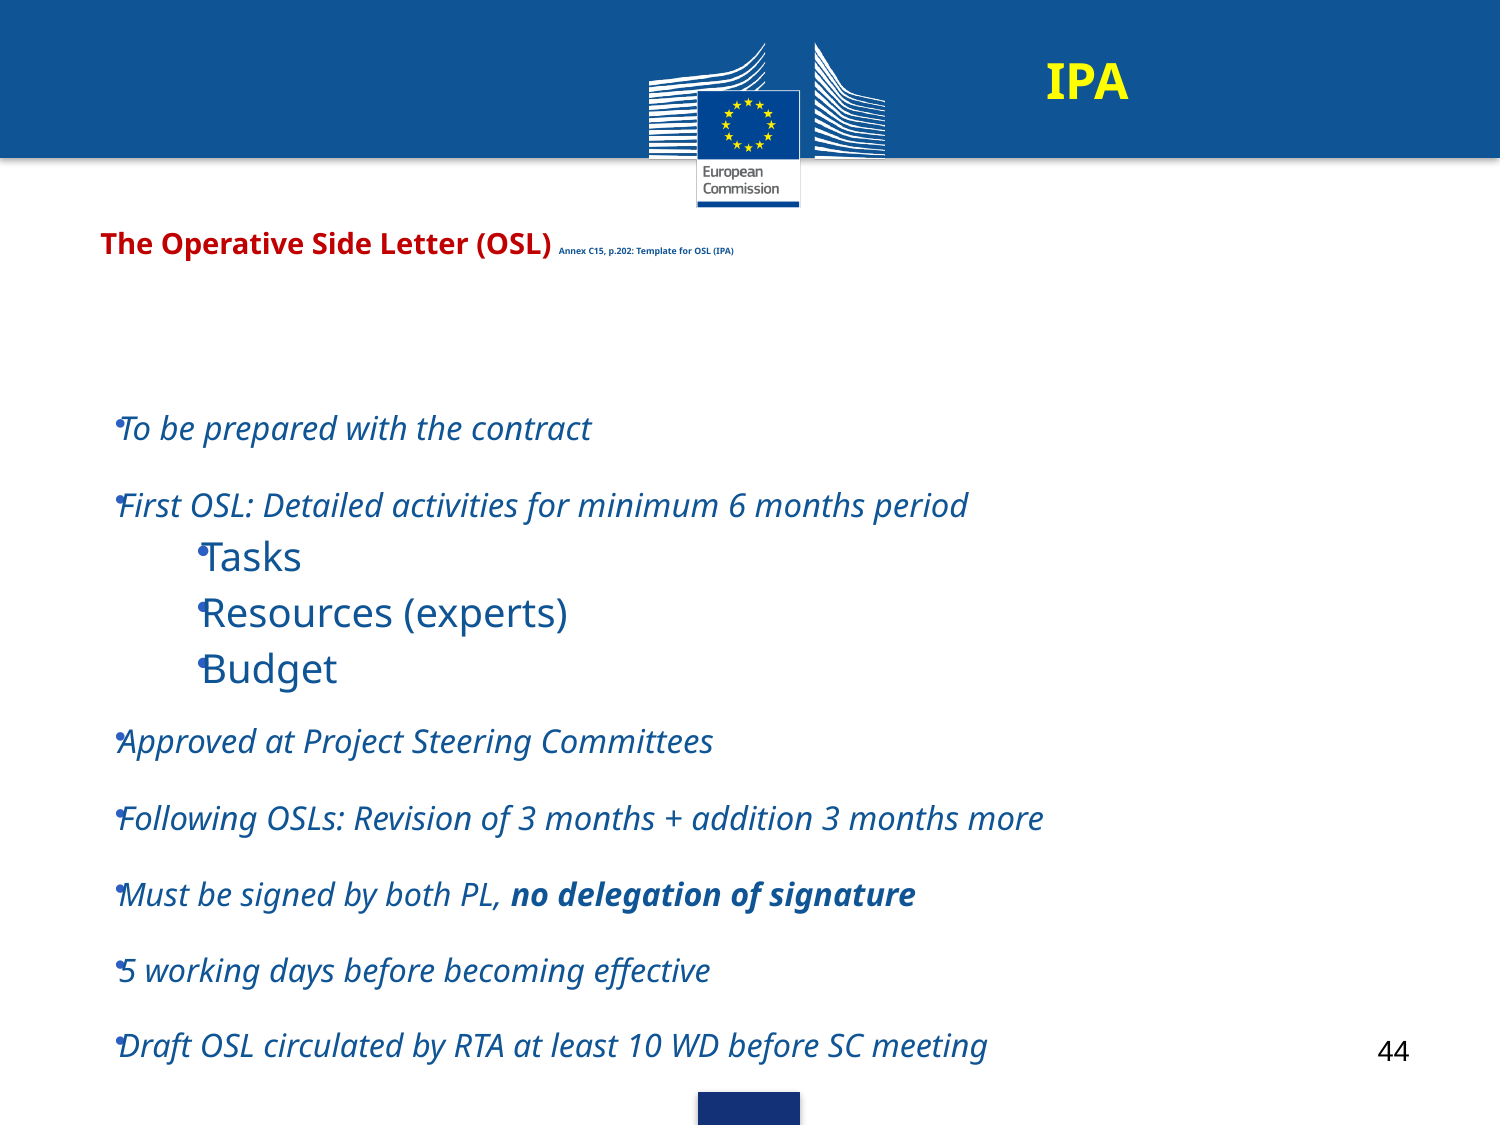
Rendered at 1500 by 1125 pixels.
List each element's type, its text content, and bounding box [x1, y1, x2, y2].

title The Operative Side Letter (OSL) Annex C15, p.202: Template for OSL (IPA) [62, 137, 1413, 292]
list To be prepared with the contract First OSL: Detailed activities for minimum 6 months period Tasks Resources (experts) Budget Approved at Project Steering Committees Following OSLs: Revision of 3 months + addition 3 months more Must be signed by both PL, no delegation of signature 5 working days before becoming effective Draft OSL circulated by RTA at least 10 WD before SC meeting [99, 375, 1450, 1088]
text_box IPA [974, 41, 1500, 130]
slide_number 44 [1074, 1024, 1425, 1103]
picture [649, 42, 885, 137]
